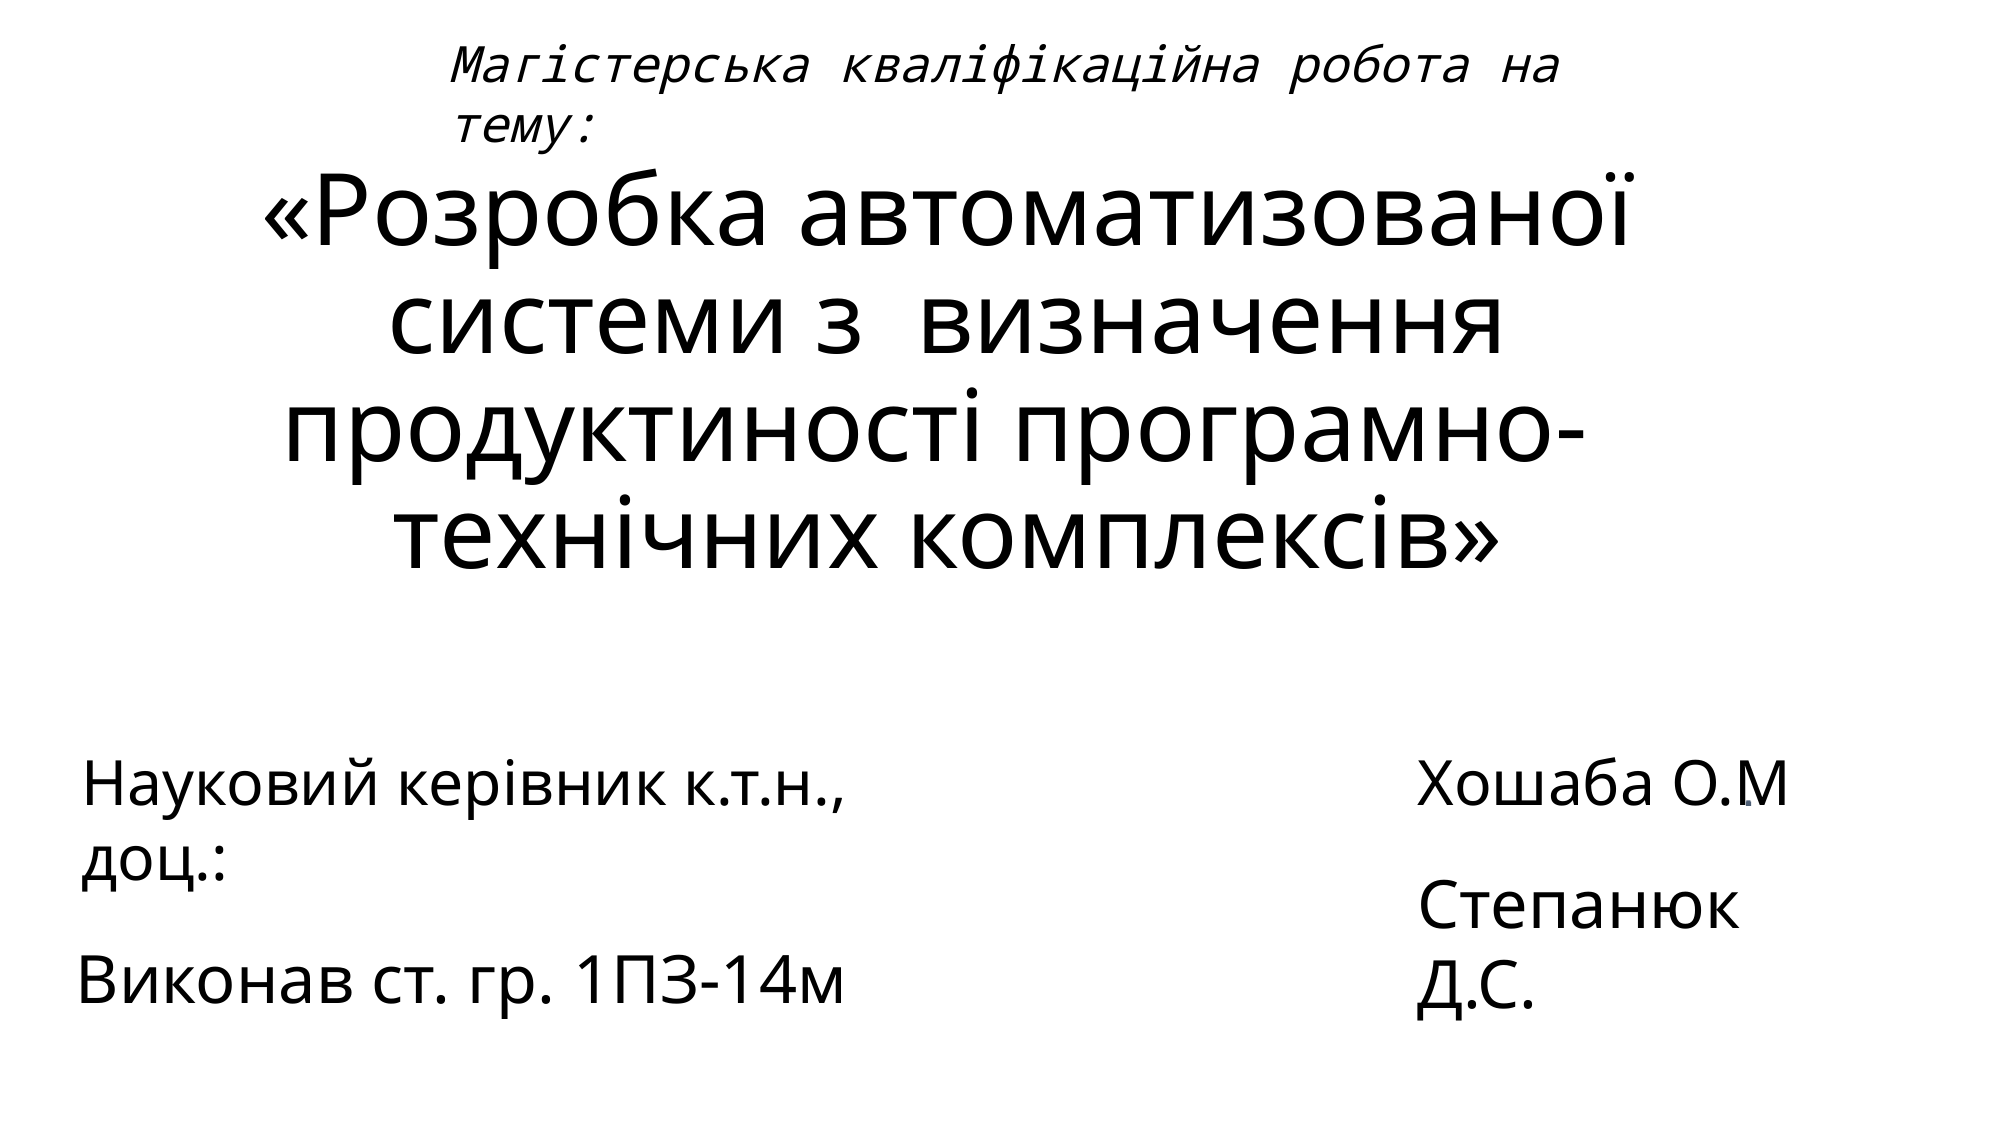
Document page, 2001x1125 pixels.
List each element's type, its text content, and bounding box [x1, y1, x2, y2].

title «Розробка автоматизованої системи з визначення продуктиності програмно- технічних комплексів» [133, 157, 1761, 590]
text_box Магістерська кваліфікаційна робота на тему: [445, 32, 1637, 153]
text_box Хошаба О.М Степанюк Д.С. [1415, 743, 1818, 1022]
text_box Науковий керівник к.т.н., доц.: Виконав ст. гр. 1ПЗ-14м [73, 743, 886, 1017]
